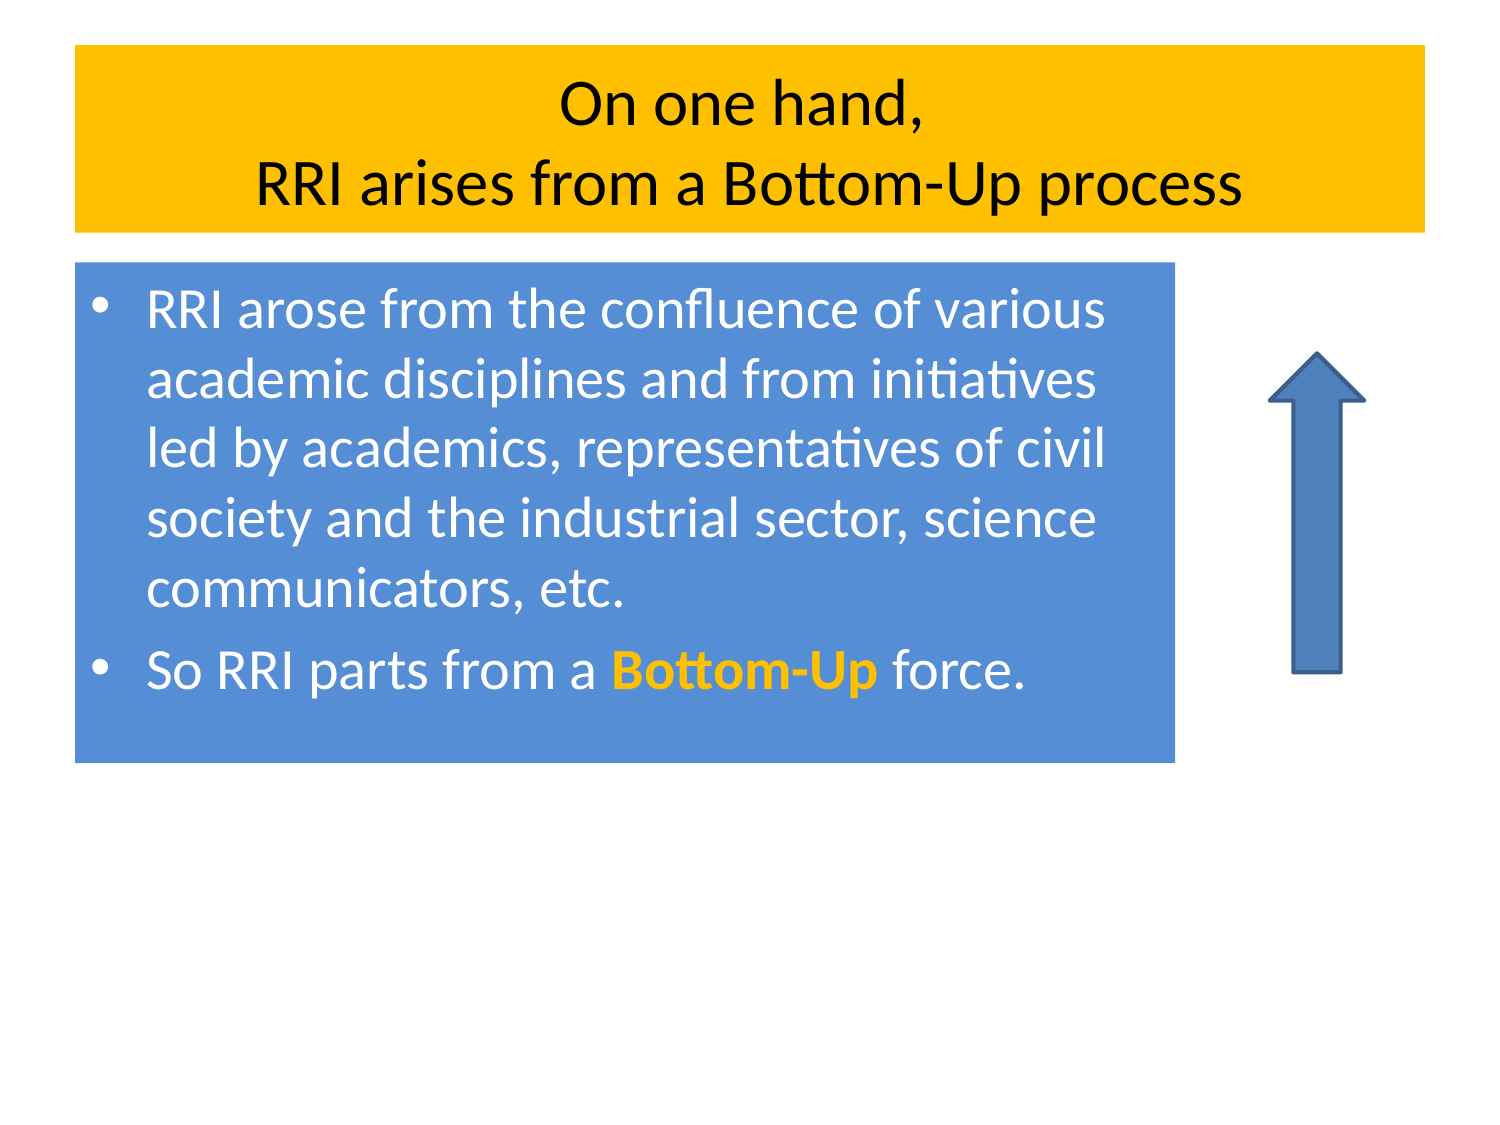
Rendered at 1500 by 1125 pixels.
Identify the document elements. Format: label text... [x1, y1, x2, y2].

list RRI arose from the confluence of various academic disciplines and from initiatives led by academics, representatives of civil society and the industrial sector, science communicators, etc. So RRI parts from a Bottom-Up force. [75, 262, 1176, 764]
text_box [1267, 351, 1367, 675]
title On one hand, RRI arises from a Bottom-Up process [75, 45, 1425, 233]
